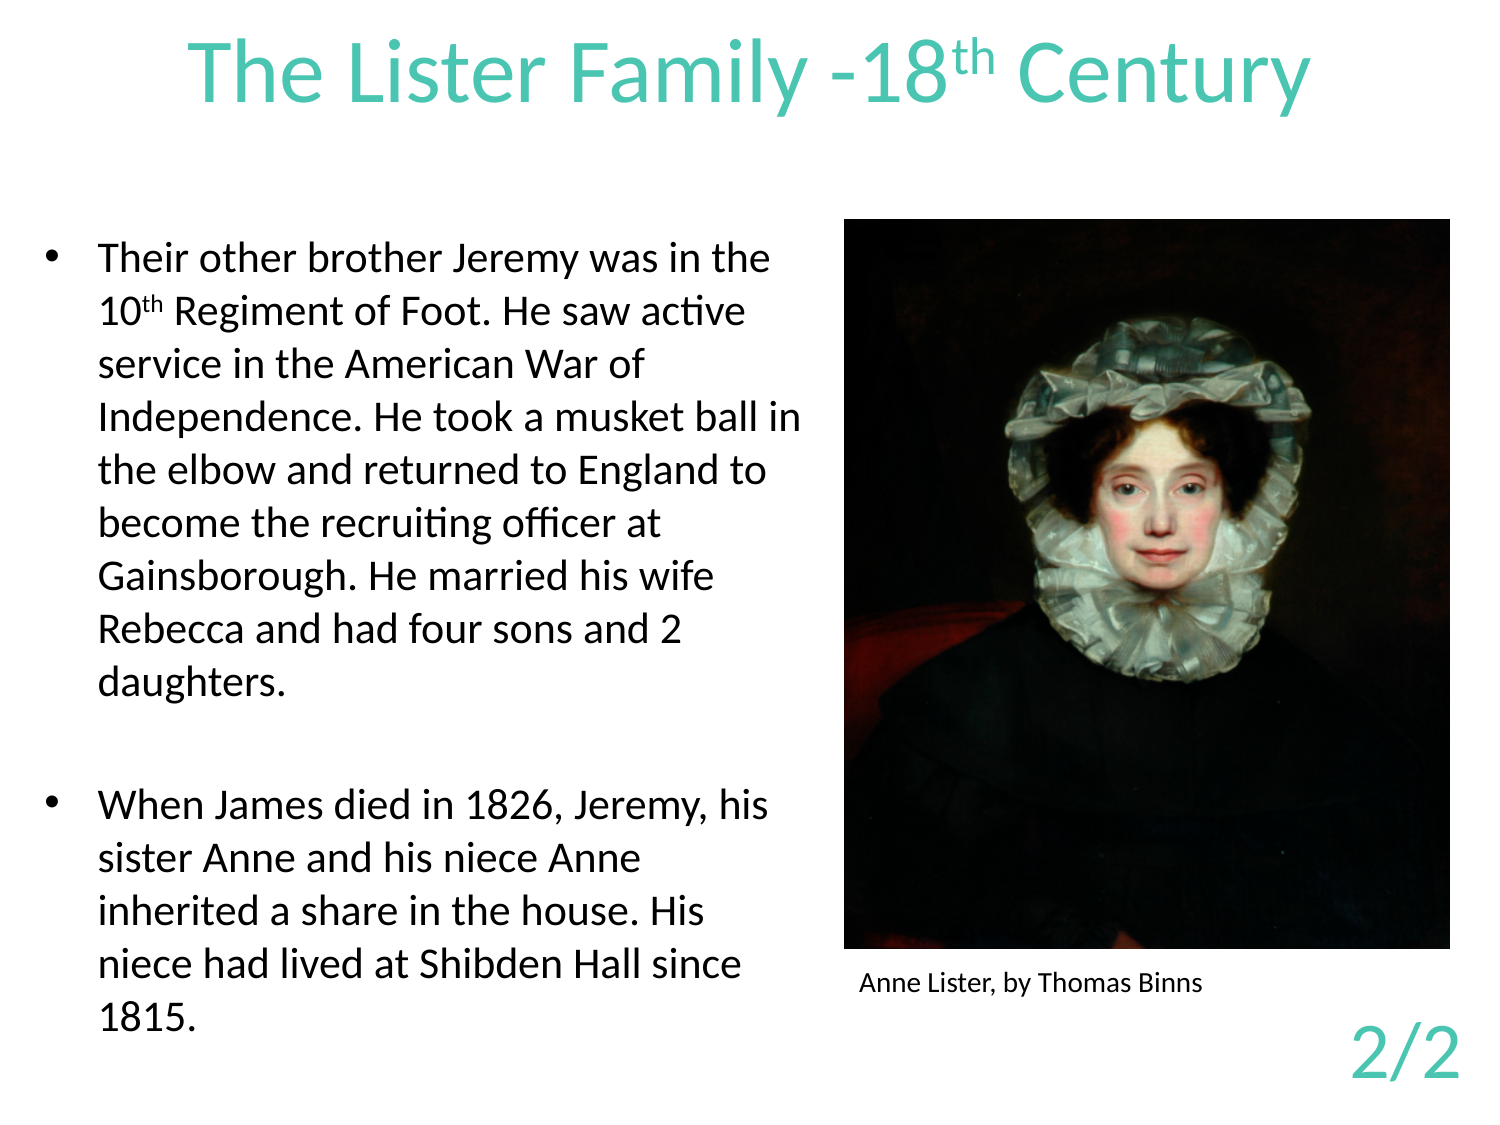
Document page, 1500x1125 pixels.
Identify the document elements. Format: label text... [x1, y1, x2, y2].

picture [844, 219, 1450, 949]
title The Lister Family -18th Century [75, 0, 1425, 160]
list Their other brother Jeremy was in the 10th Regiment of Foot. He saw active service in the American War of Independence. He took a musket ball in the elbow and returned to England to become the recruiting officer at Gainsborough. He married his wife Rebecca and had four sons and 2 daughters. When James died in 1826, Jeremy, his sister Anne and his niece Anne inherited a share in the house. His niece had lived at Shibden Hall since 1815. [29, 159, 826, 1052]
text_box Anne Lister, by Thomas Binns [844, 956, 1328, 1007]
text_box 2/2 [1328, 952, 1485, 1125]
